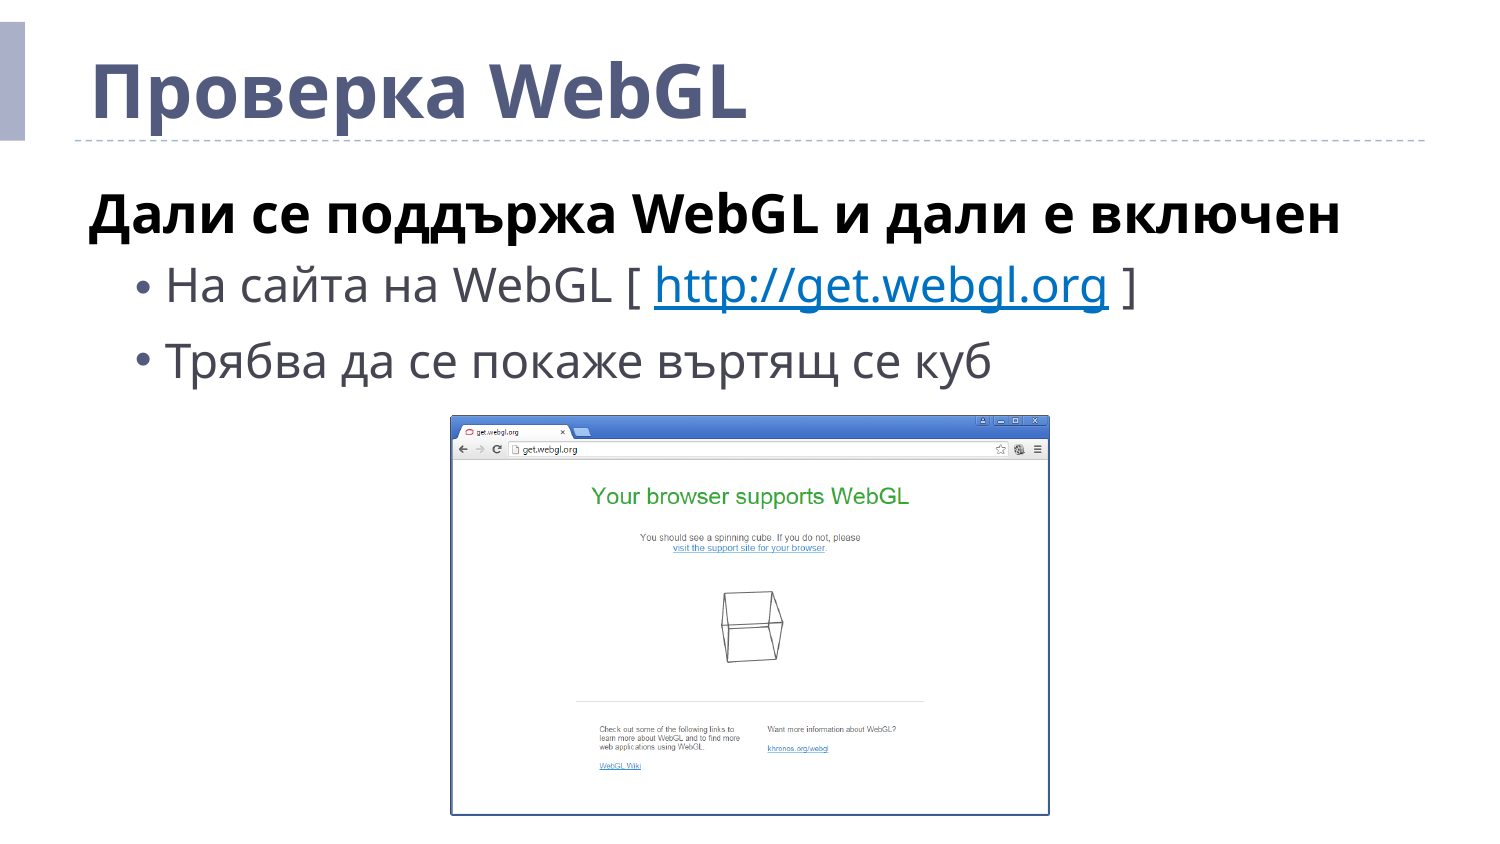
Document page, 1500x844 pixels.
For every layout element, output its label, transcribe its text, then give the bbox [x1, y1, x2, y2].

list Дали се поддържа WebGL и дали е включен На сайта на WebGL [ http://get.webgl.org ] Трябва да се покаже въртящ се куб [75, 171, 1475, 835]
picture [449, 415, 1051, 817]
title Проверка WebGL [75, 18, 1475, 141]
